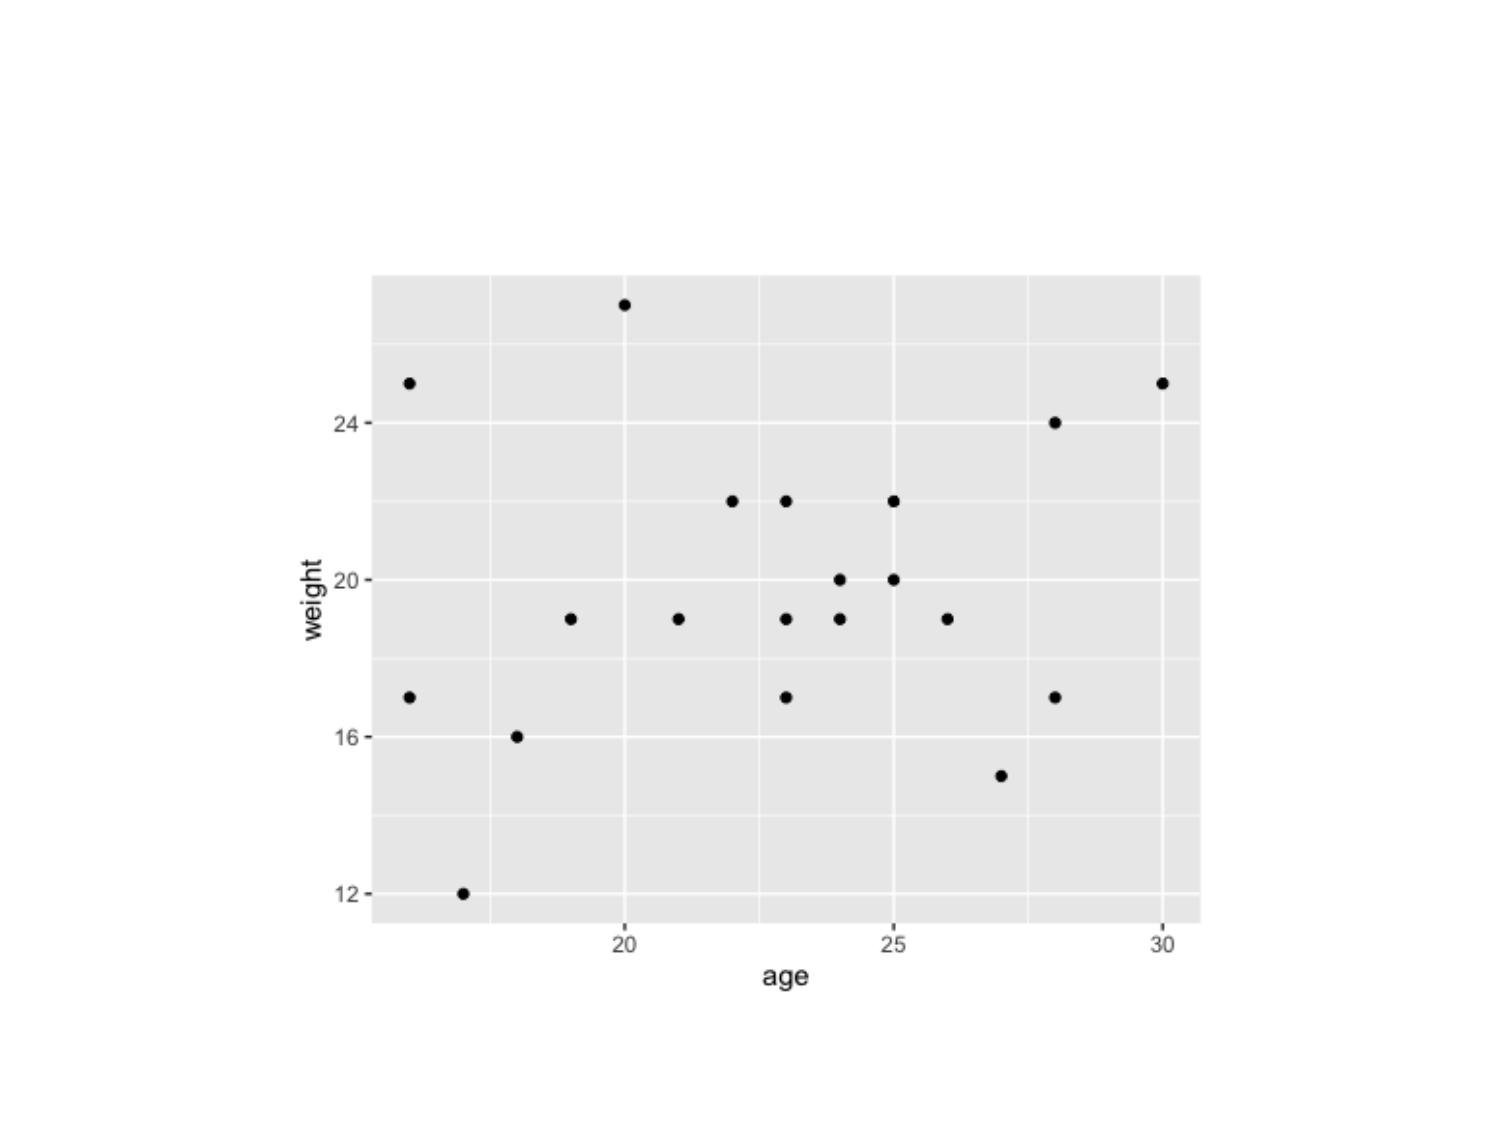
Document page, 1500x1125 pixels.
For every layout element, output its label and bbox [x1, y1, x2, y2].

picture [287, 262, 1215, 1005]
